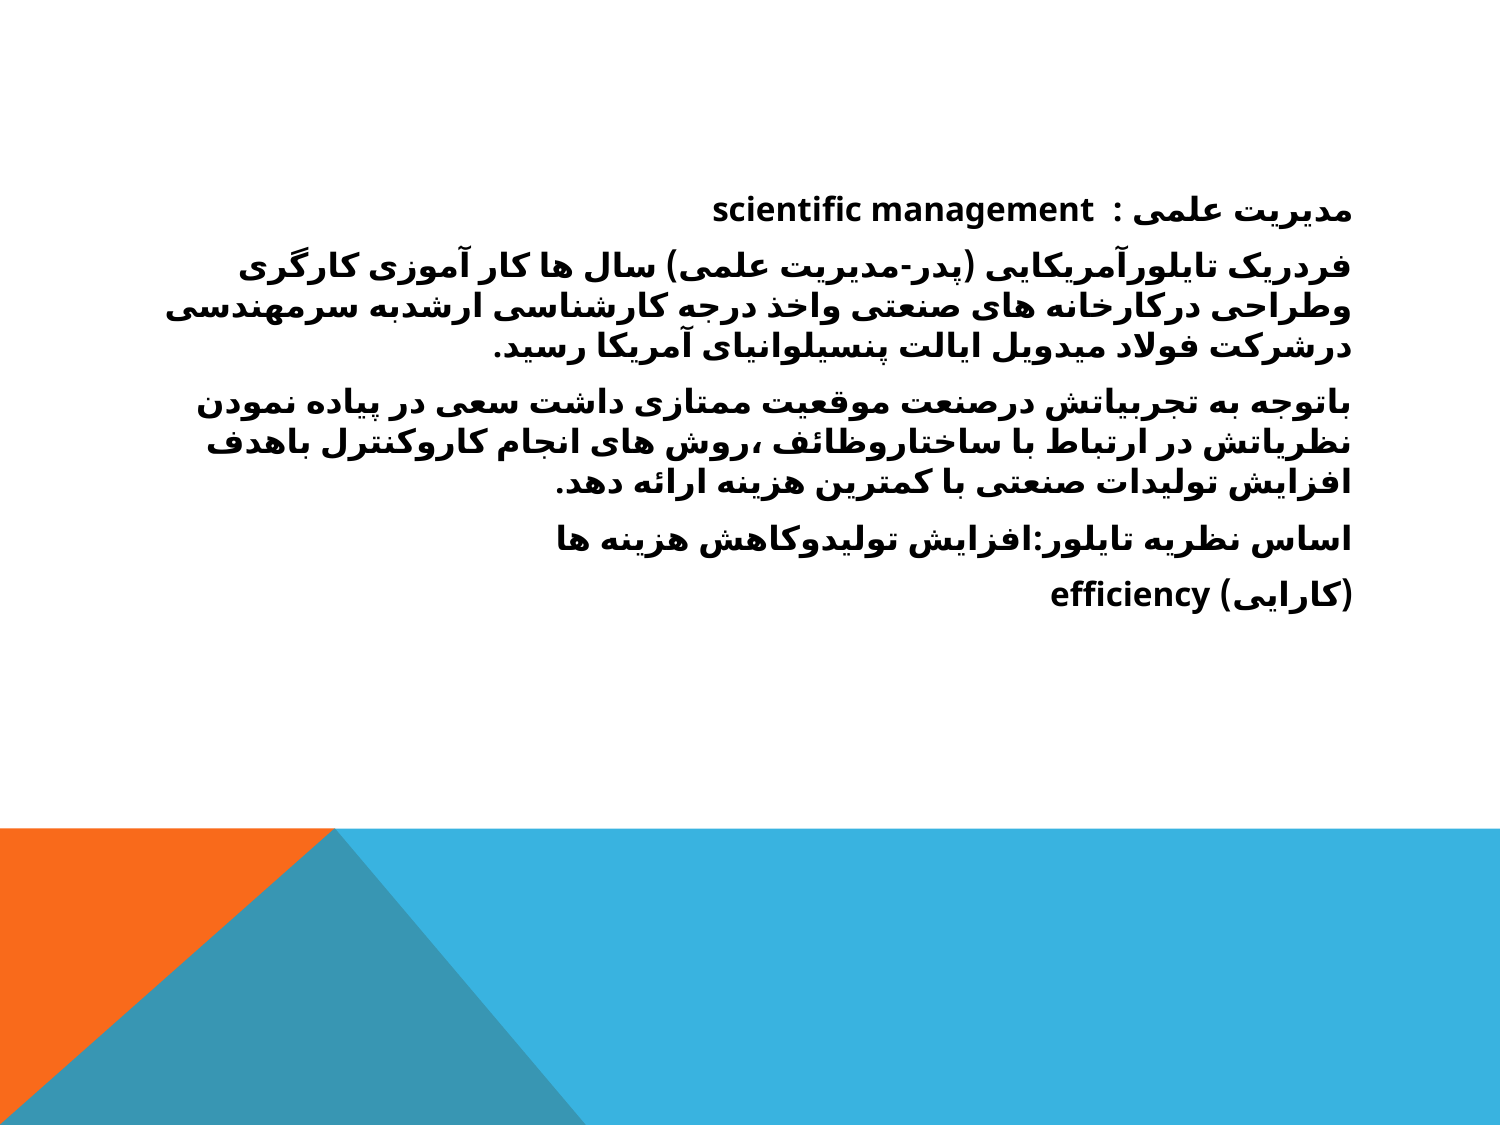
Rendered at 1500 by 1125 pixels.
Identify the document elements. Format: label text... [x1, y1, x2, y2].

list مدیریت علمی : scientific management فردریک تایلورآمریکایی (پدر-مدیریت علمی) سال ها کار آموزی کارگری وطراحی درکارخانه های صنعتی واخذ درجه کارشناسی ارشدبه سرمهندسی درشرکت فولاد میدویل ایالت پنسیلوانیای آمریکا رسید. باتوجه به تجربیاتش درصنعت موقعیت ممتازی داشت سعی در پیاده نمودن نظریاتش در ارتباط با ساختاروظائف ،روش های انجام کاروکنترل باهدف افزایش تولیدات صنعتی با کمترین هزینه ارائه دهد. اساس نظریه تایلور:افزایش تولیدوکاهش هزینه ها (کارایی) efficiency [135, 180, 1369, 768]
